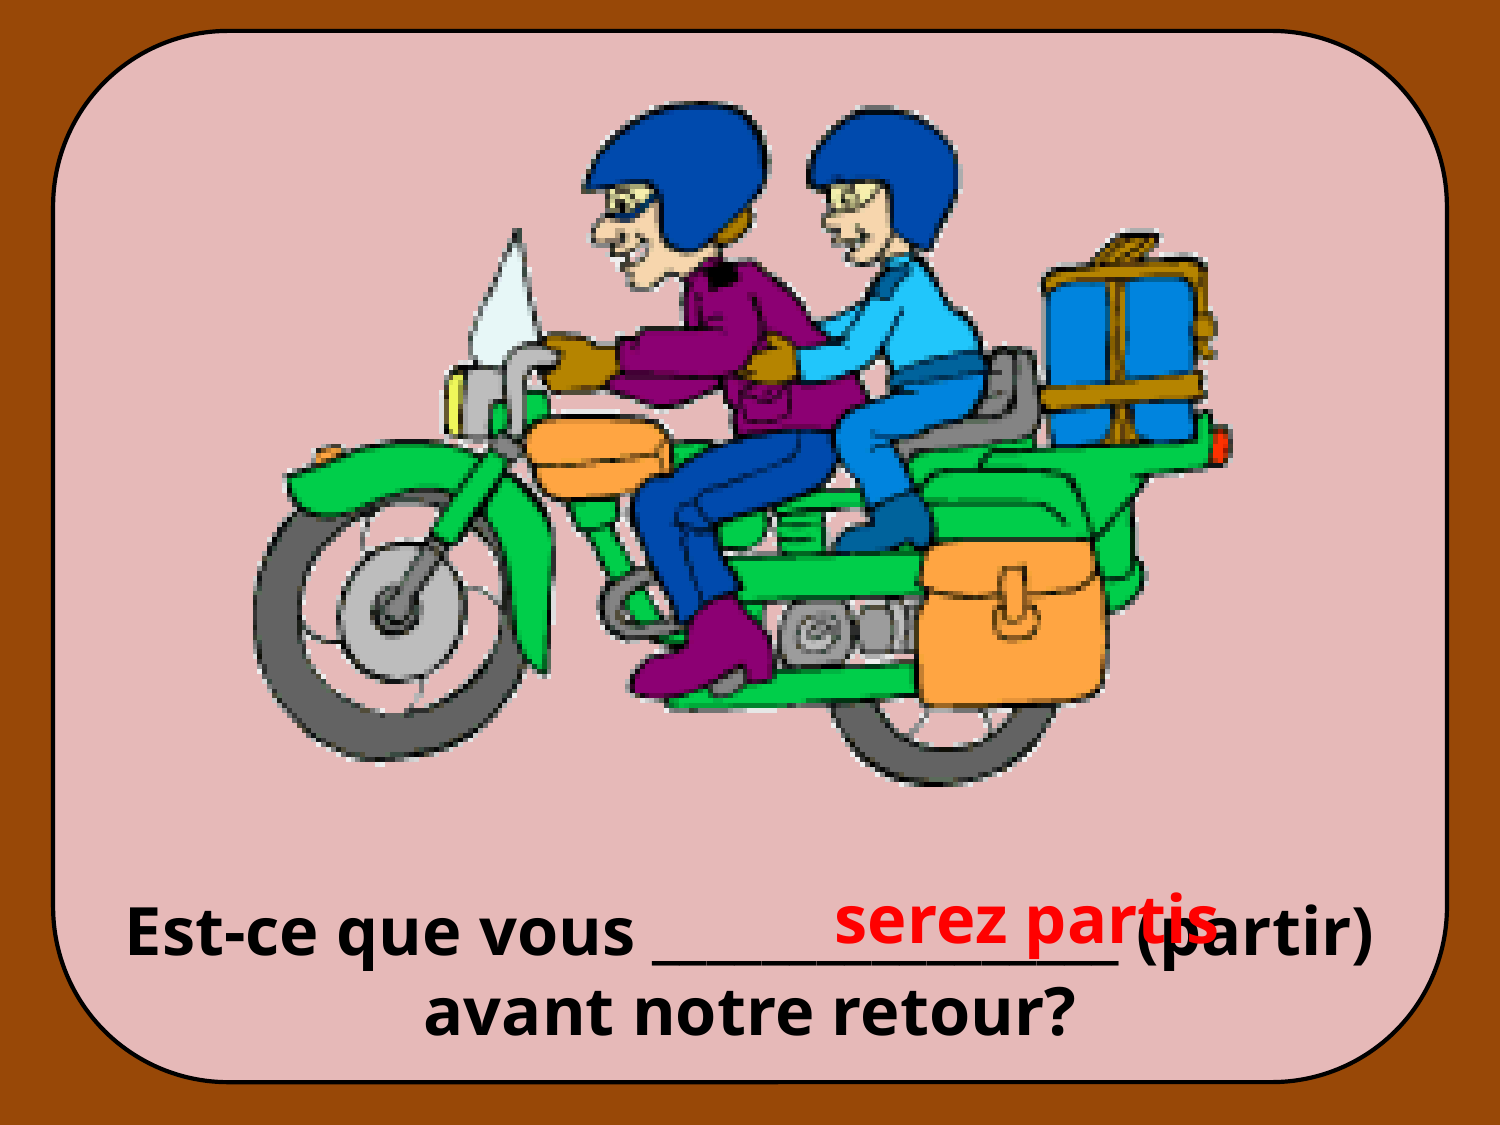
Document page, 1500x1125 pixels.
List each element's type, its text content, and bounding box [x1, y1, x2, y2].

text_box Est-ce que vous _________________ (partir) avant notre retour? [53, 881, 1447, 1057]
text_box [133, 1057, 1367, 1085]
text_box serez partis [702, 869, 1353, 965]
text_box [50, 28, 1450, 934]
picture [253, 101, 1233, 788]
